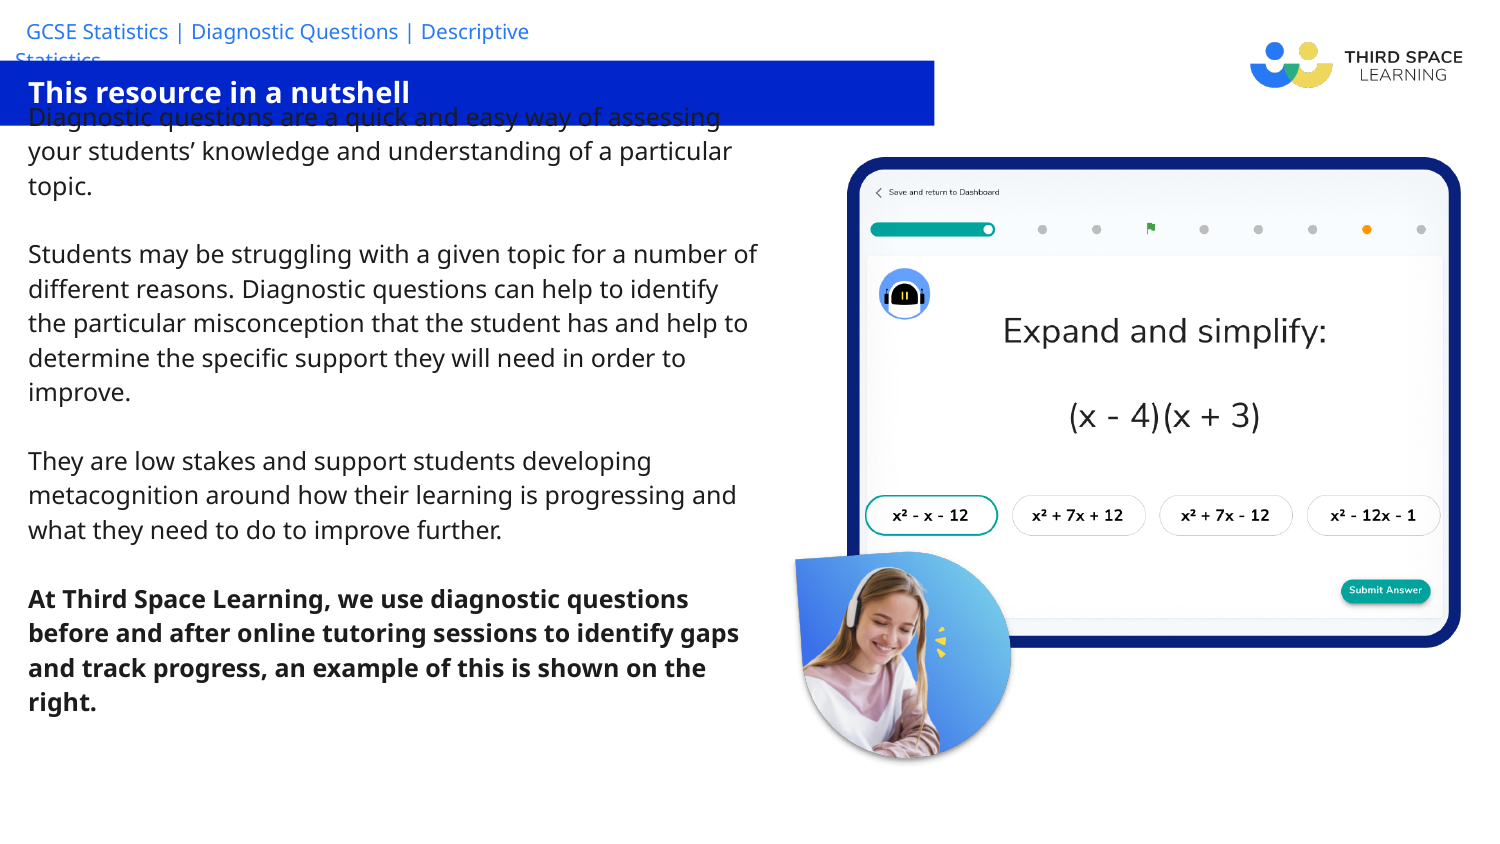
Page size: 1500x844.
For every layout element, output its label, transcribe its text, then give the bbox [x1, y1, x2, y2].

picture [777, 157, 1461, 787]
text_box This resource in a nutshell [13, 59, 551, 125]
picture [1250, 33, 1465, 99]
text_box Diagnostic questions are a quick and easy way of assessing your students’ knowledge and understanding of a particular topic. Students may be struggling with a given topic for a number of different reasons. Diagnostic questions can help to identify the particular misconception that the student has and help to determine the specific support they will need in order to improve. They are low stakes and support students developing metacognition around how their learning is progressing and what they need to do to improve further. At Third Space Learning, we use diagnostic questions before and after online tutoring sessions to identify gaps and track progress, an example of this is shown on the right. [13, 157, 780, 785]
